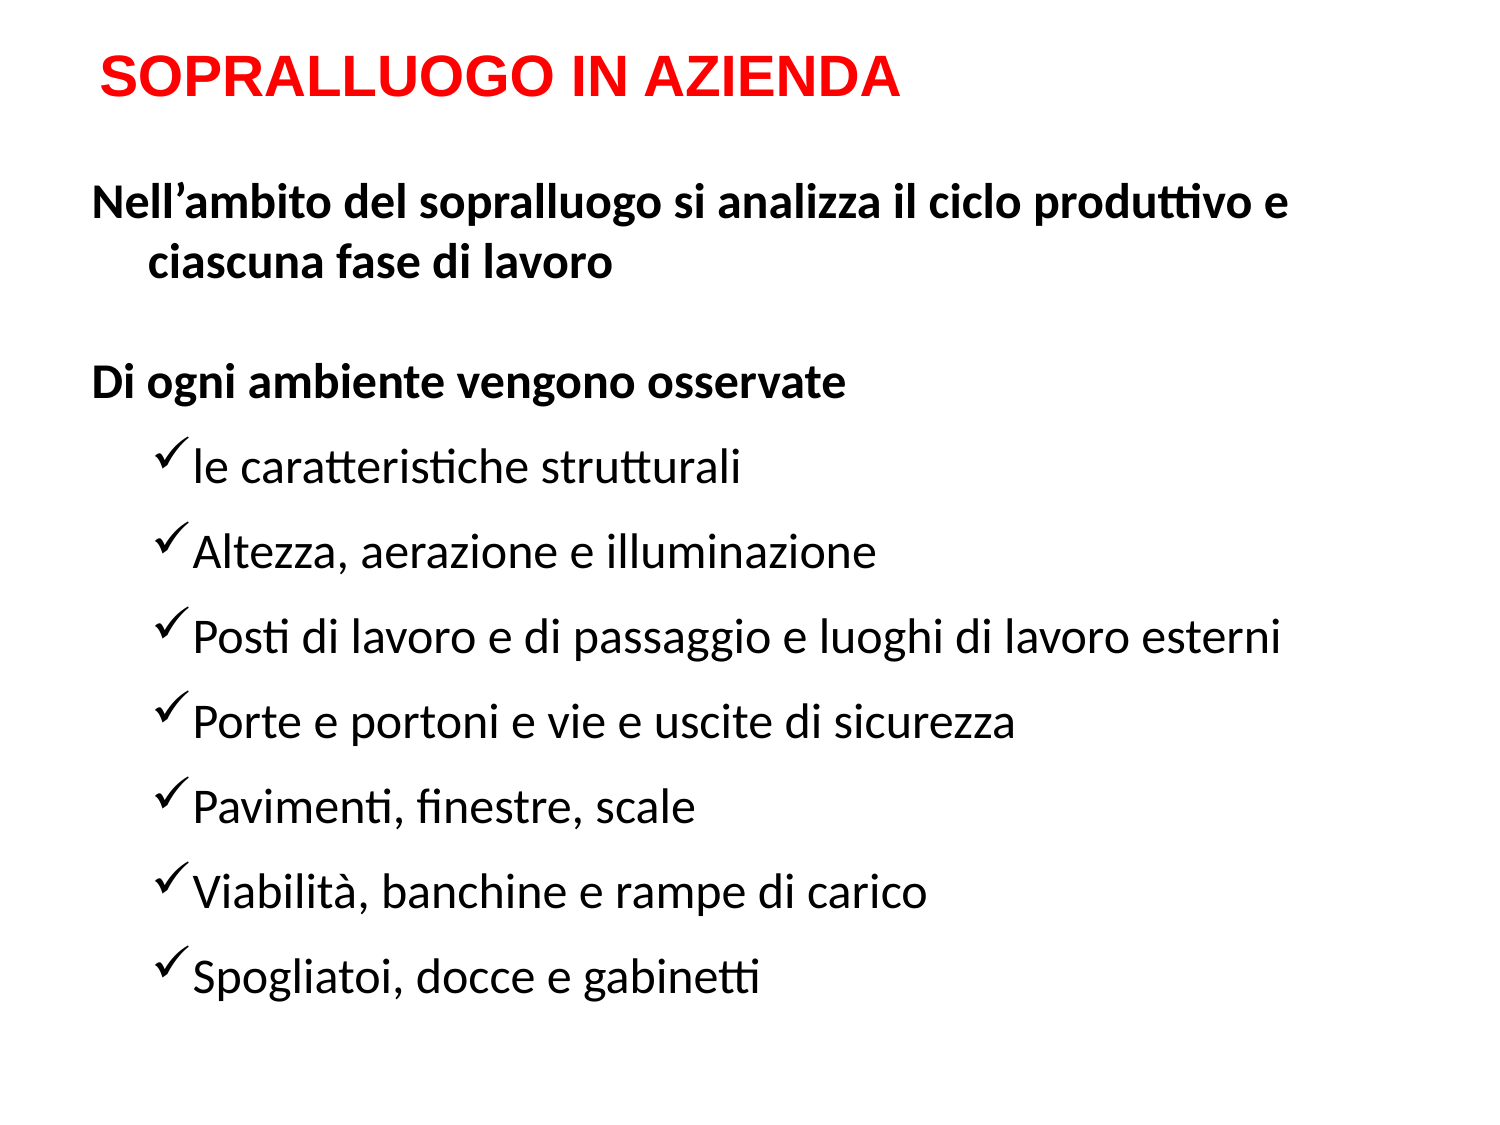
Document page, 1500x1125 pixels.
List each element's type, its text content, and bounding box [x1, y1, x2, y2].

text_box SOPRALLUOGO IN AZIENDA [53, 31, 1471, 116]
text_box Nell’ambito del sopralluogo si analizza il ciclo produttivo e ciascuna fase di lavoro Di ogni ambiente vengono osservate le caratteristiche strutturali Altezza, aerazione e illuminazione Posti di lavoro e di passaggio e luoghi di lavoro esterni Porte e portoni e vie e uscite di sicurezza Pavimenti, finestre, scale Viabilità, banchine e rampe di carico Spogliatoi, docce e gabinetti [76, 160, 1436, 1011]
